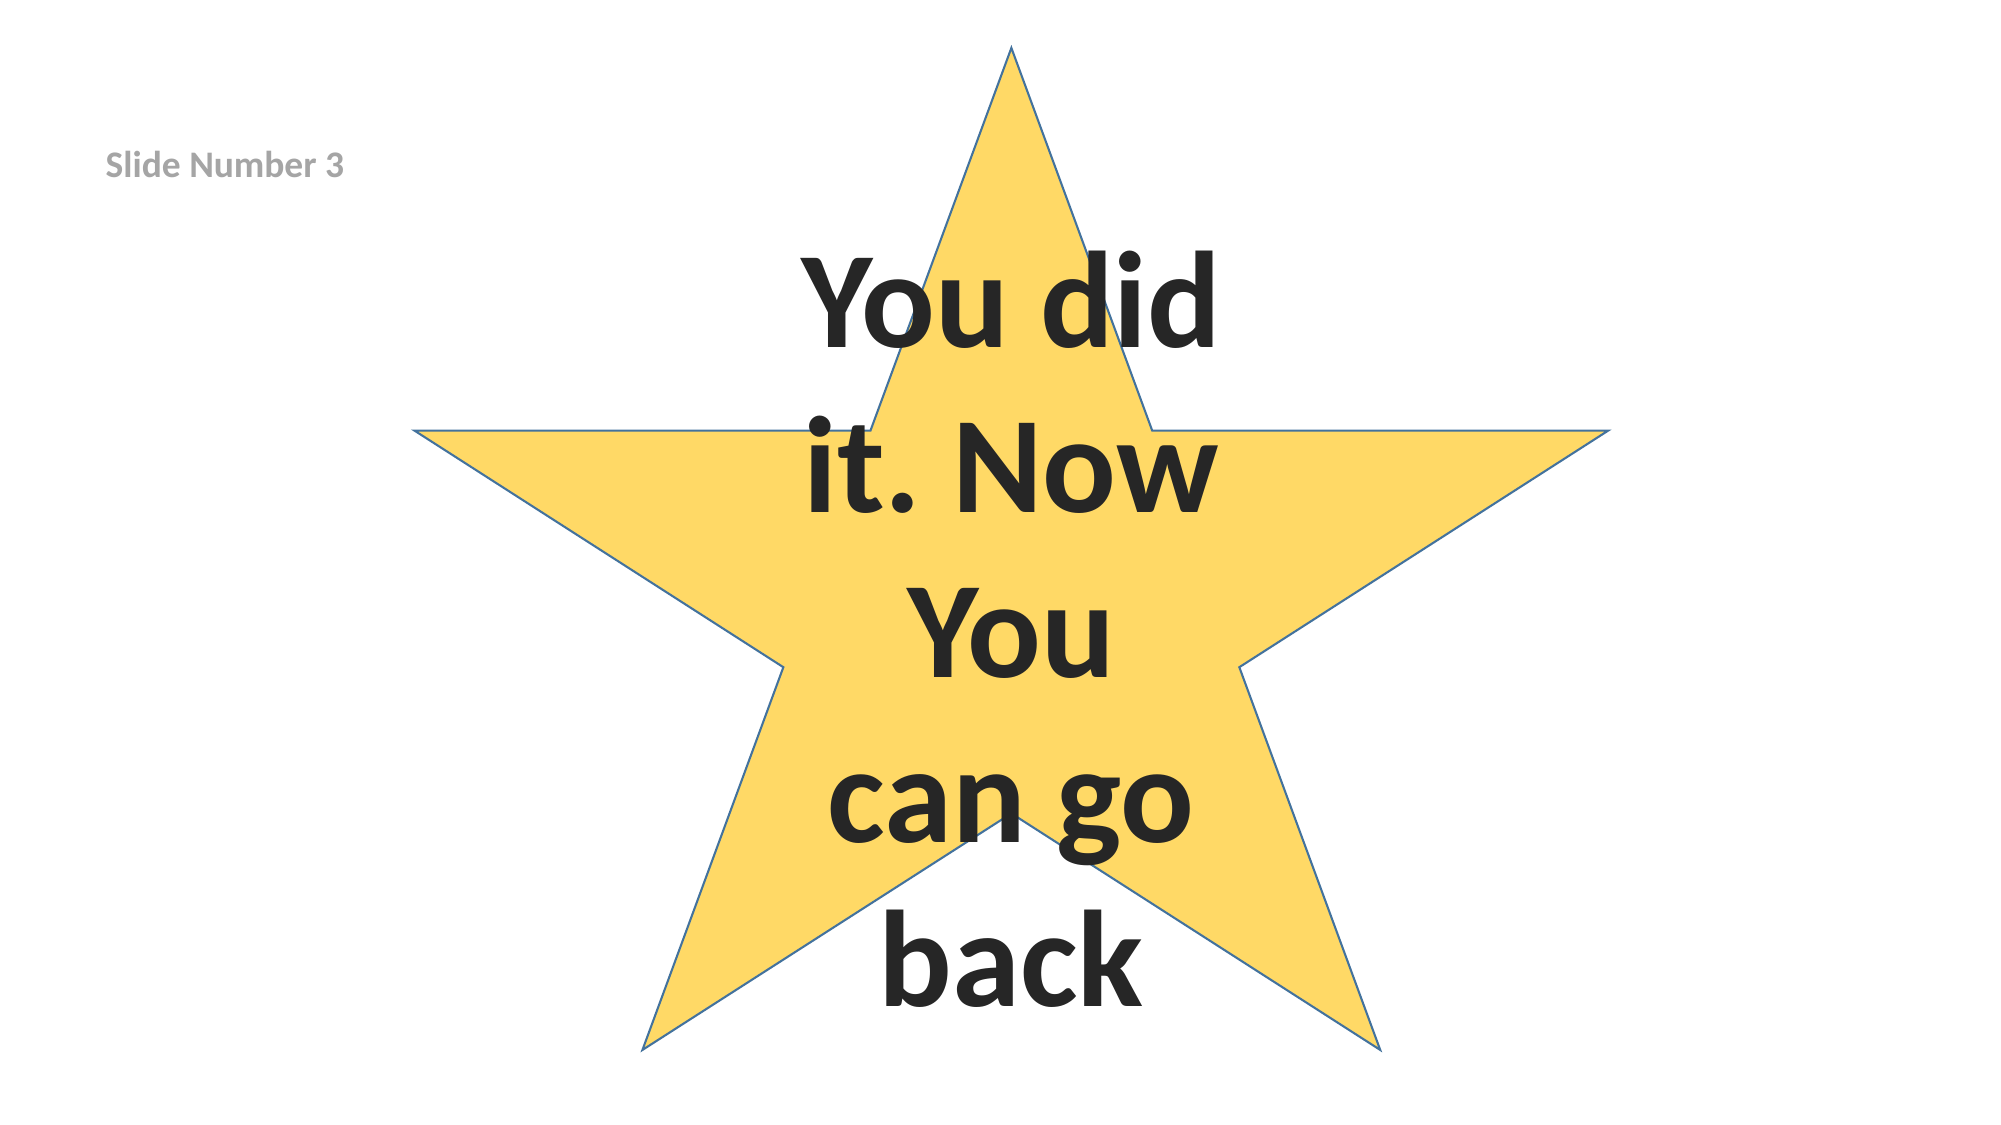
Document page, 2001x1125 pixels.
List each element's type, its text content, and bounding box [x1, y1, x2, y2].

text_box Slide Number 3 [90, 132, 360, 192]
text_box You did it. Now You can go back [410, 44, 1612, 1053]
